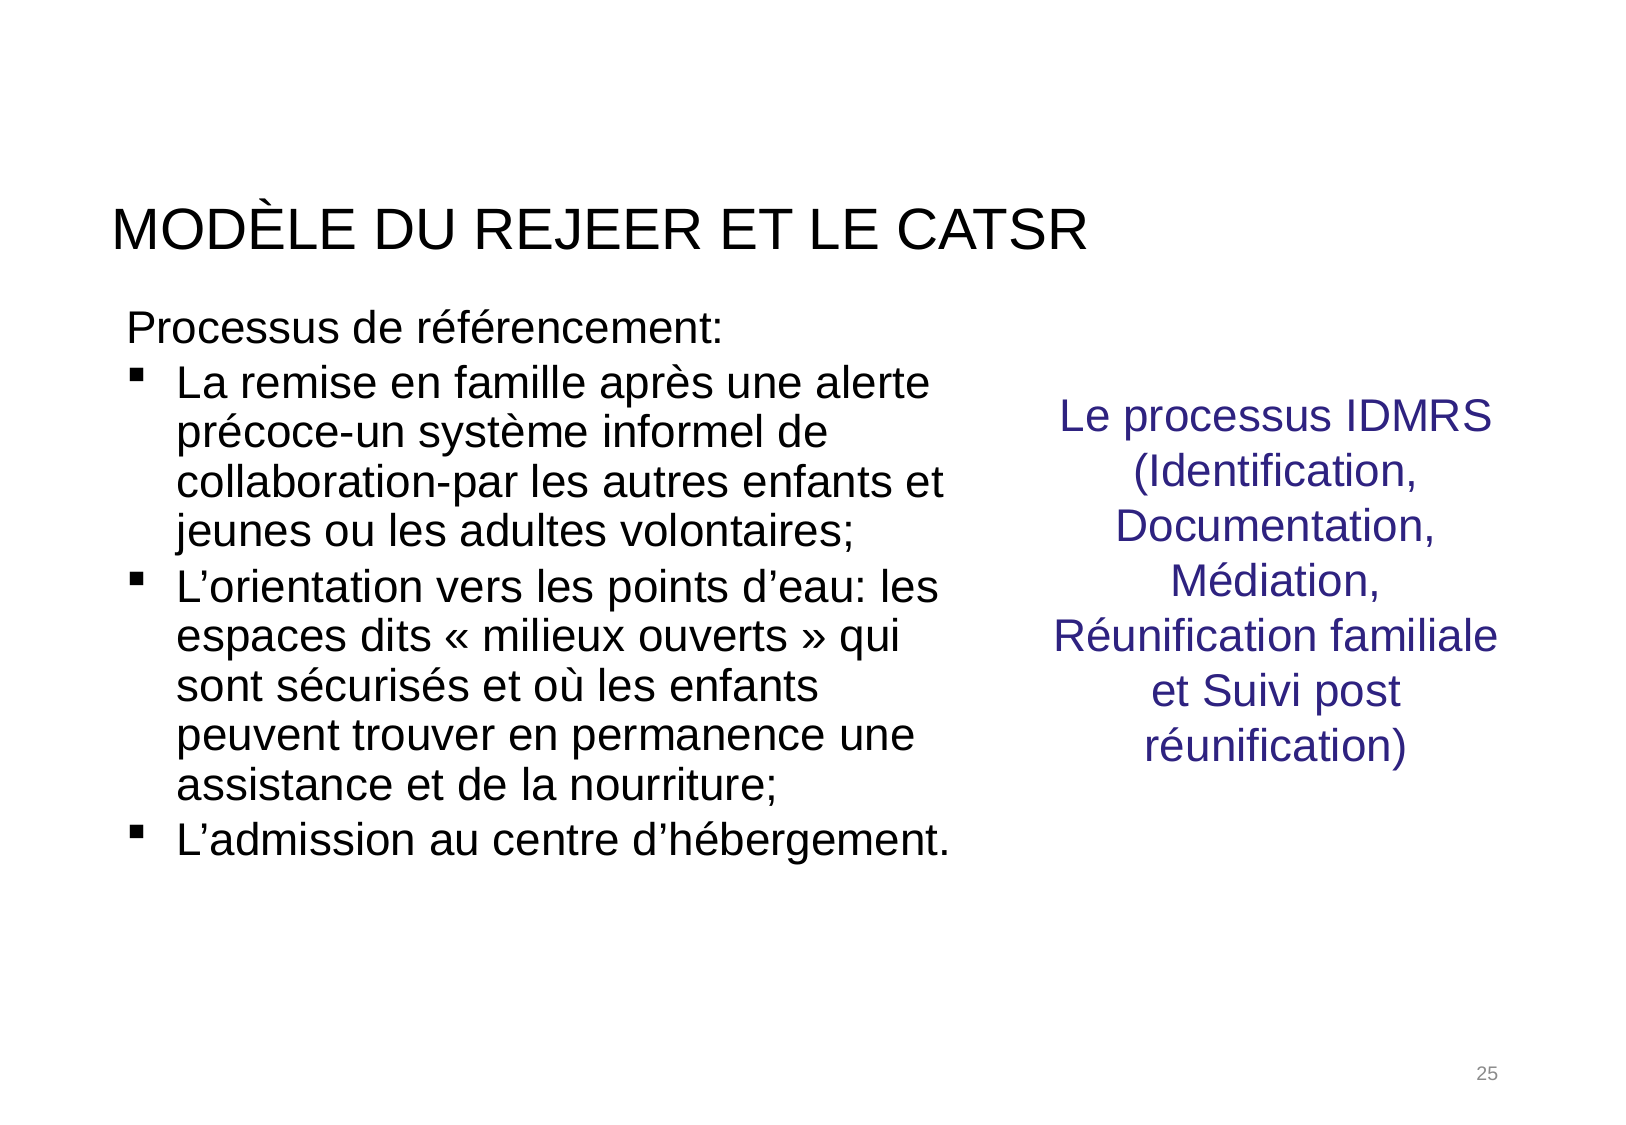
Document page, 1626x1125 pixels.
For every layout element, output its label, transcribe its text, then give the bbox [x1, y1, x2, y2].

list Processus de référencement: La remise en famille après une alerte précoce-un système informel de collaboration-par les autres enfants et jeunes ou les adultes volontaires; L’orientation vers les points d’eau: les espaces dits « milieux ouverts » qui sont sécurisés et où les enfants peuvent trouver en permanence une assistance et de la nourriture; L’admission au centre d’hébergement. [111, 297, 991, 1014]
title Modèle du REJEER et le CATSR [111, 59, 1514, 270]
slide_number 25 [1147, 1042, 1514, 1103]
list Le processus IDMRS (Identification, Documentation, Médiation, Réunification familiale et Suivi post réunification) [1024, 297, 1514, 859]
